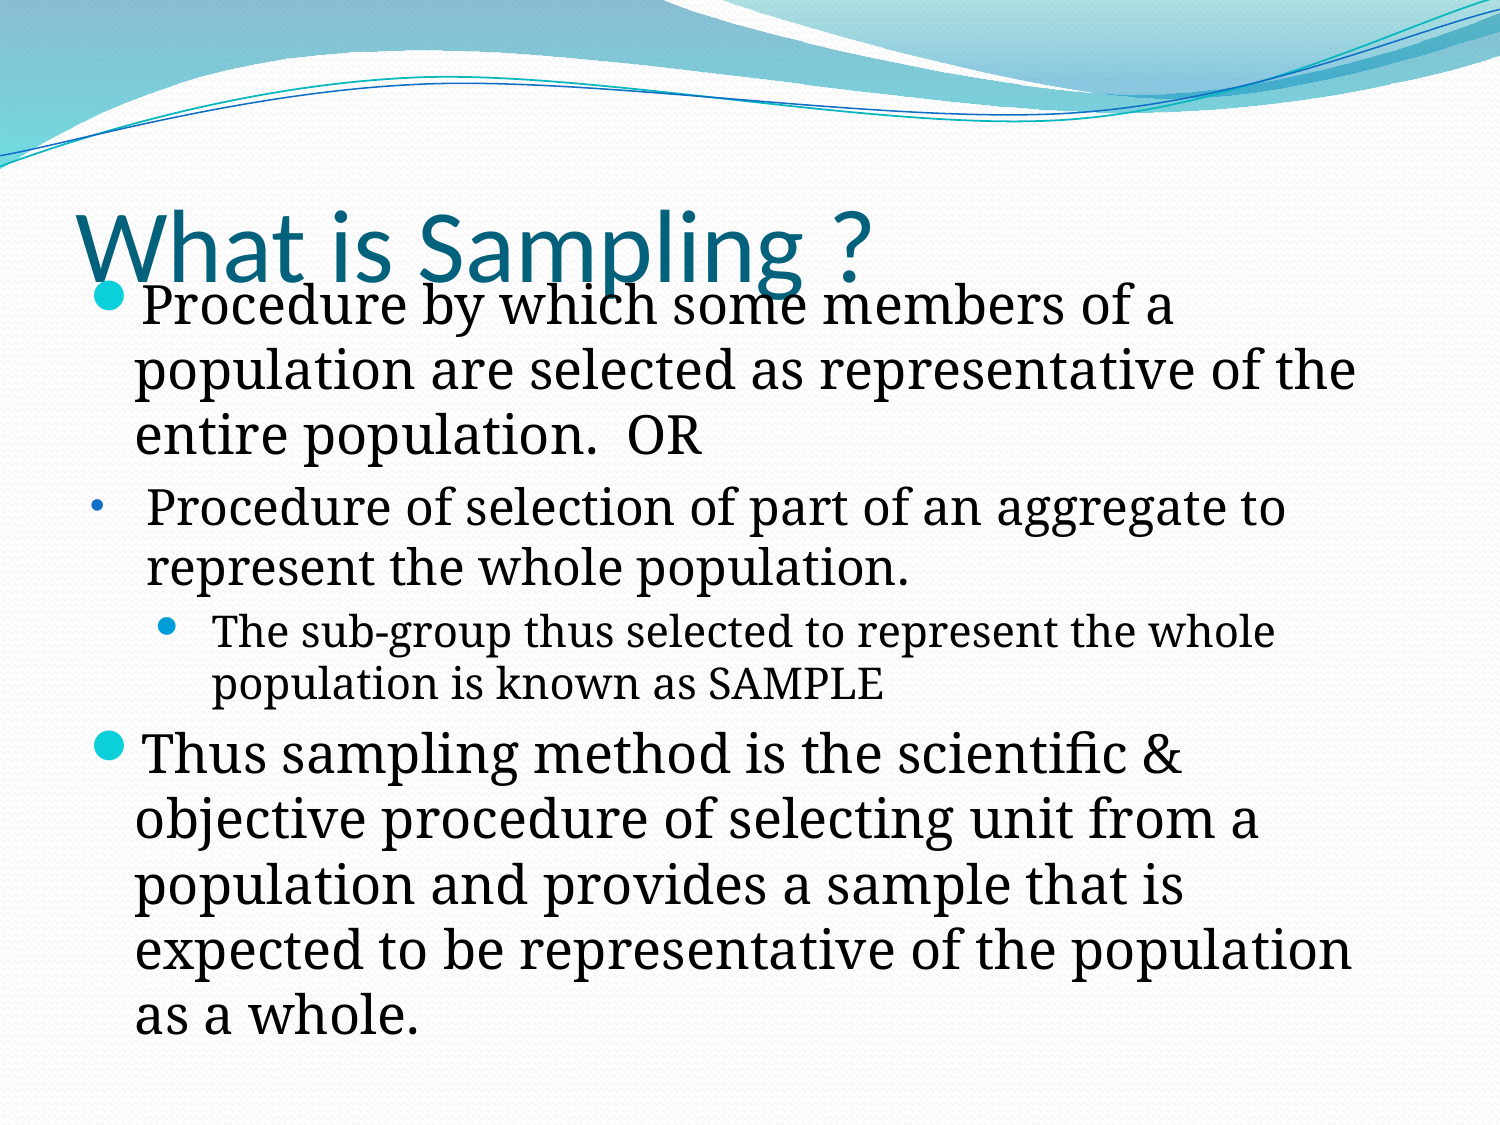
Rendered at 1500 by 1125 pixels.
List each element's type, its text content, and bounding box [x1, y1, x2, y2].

title What is Sampling ? [75, 115, 1425, 262]
list Procedure by which some members of a population are selected as representative of the entire population. OR Procedure of selection of part of an aggregate to represent the whole population. The sub-group thus selected to represent the whole population is known as SAMPLE Thus sampling method is the scientific & objective procedure of selecting unit from a population and provides a sample that is expected to be representative of the population as a whole. [75, 262, 1425, 1125]
